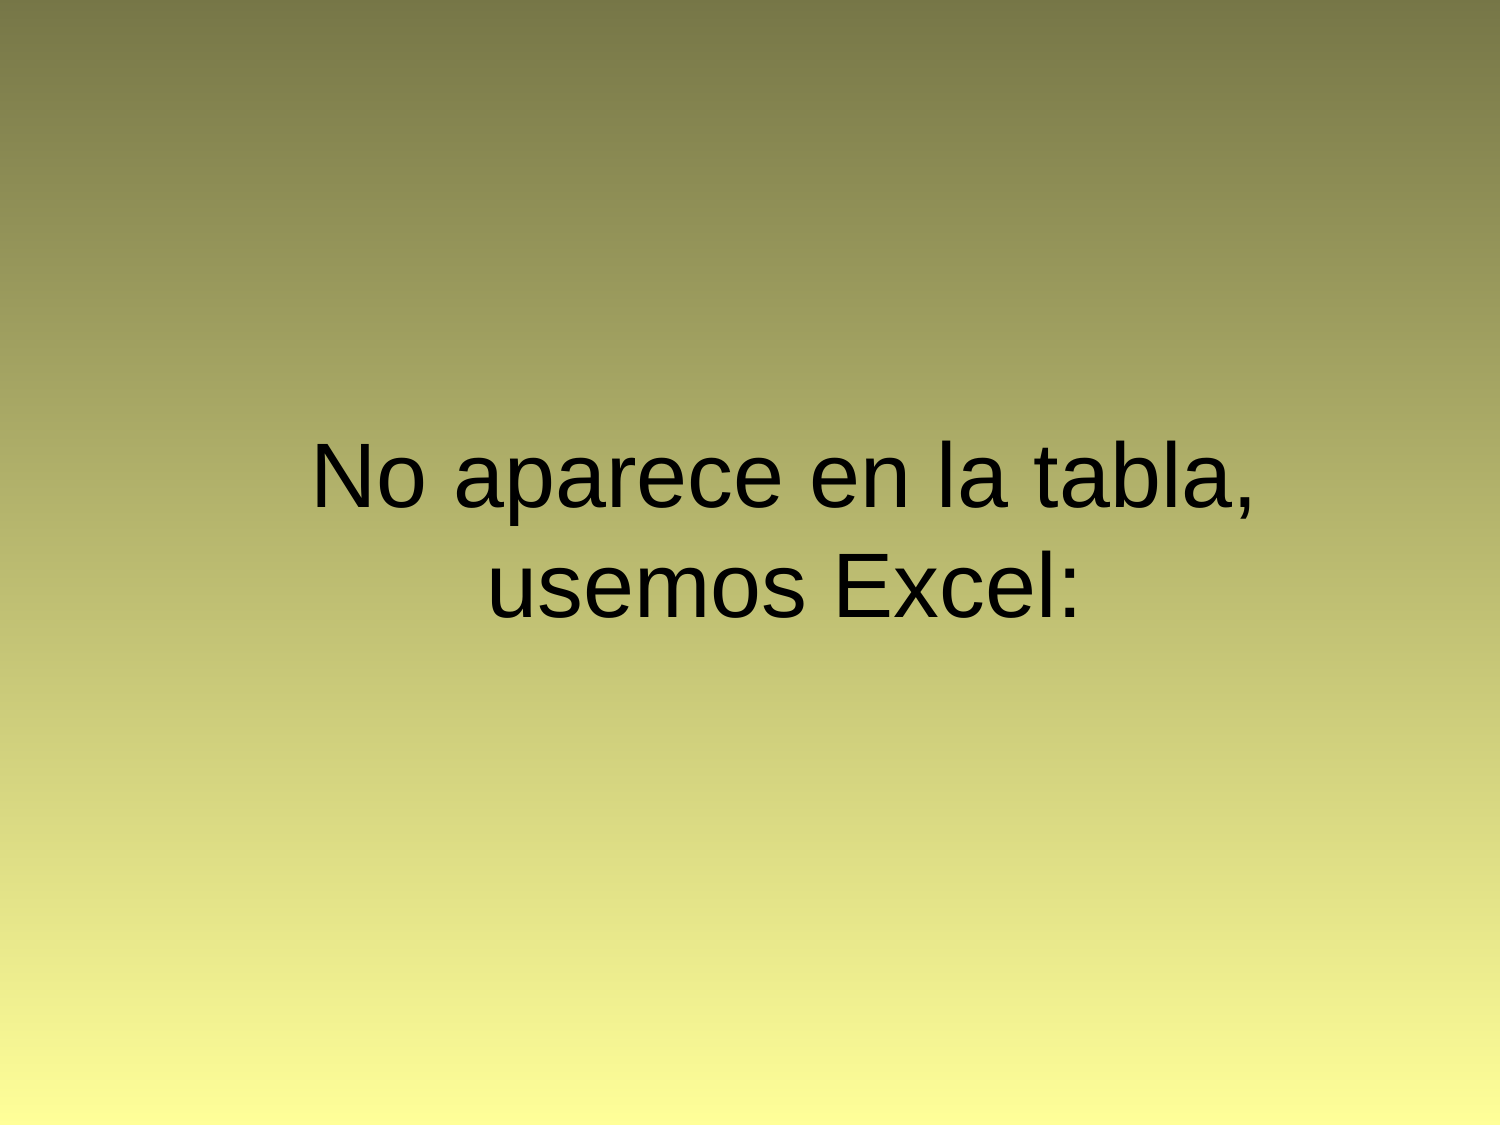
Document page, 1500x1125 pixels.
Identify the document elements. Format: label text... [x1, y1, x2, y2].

title No aparece en la tabla, usemos Excel: [147, 432, 1423, 621]
